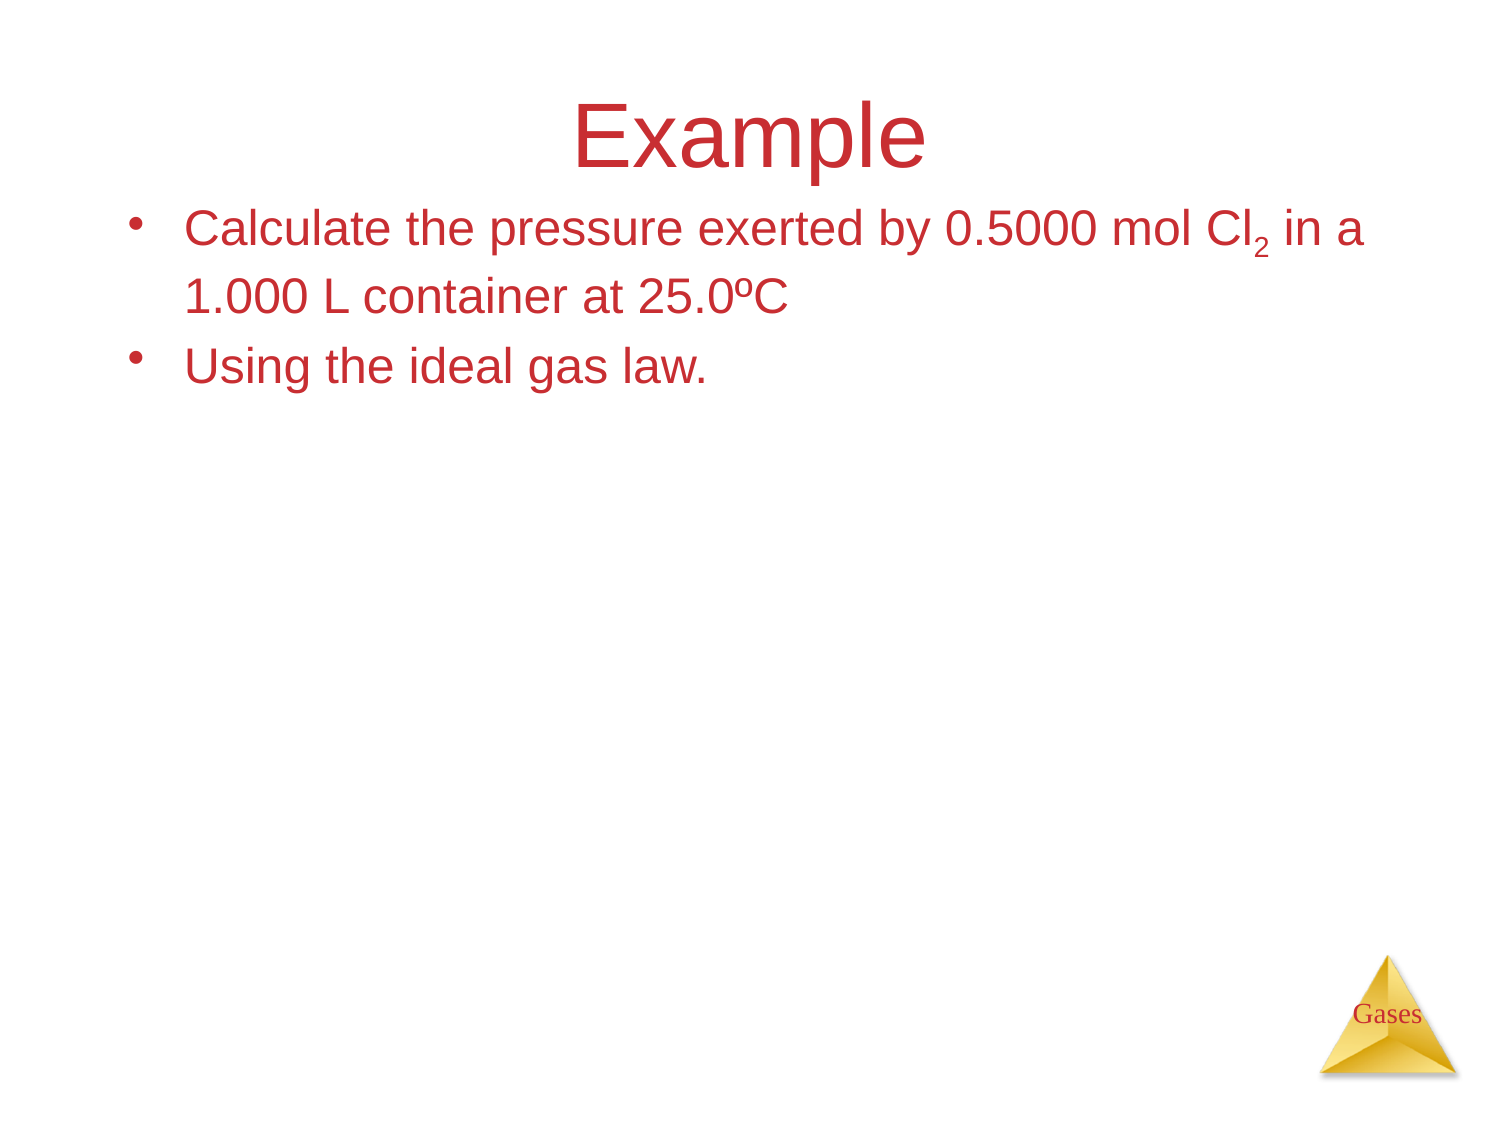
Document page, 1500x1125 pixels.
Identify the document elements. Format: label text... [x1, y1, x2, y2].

title Example [112, 37, 1388, 187]
list Calculate the pressure exerted by 0.5000 mol Cl2 in a 1.000 L container at 25.0ºC Using the ideal gas law. [112, 187, 1388, 863]
picture [1275, 899, 1500, 1125]
